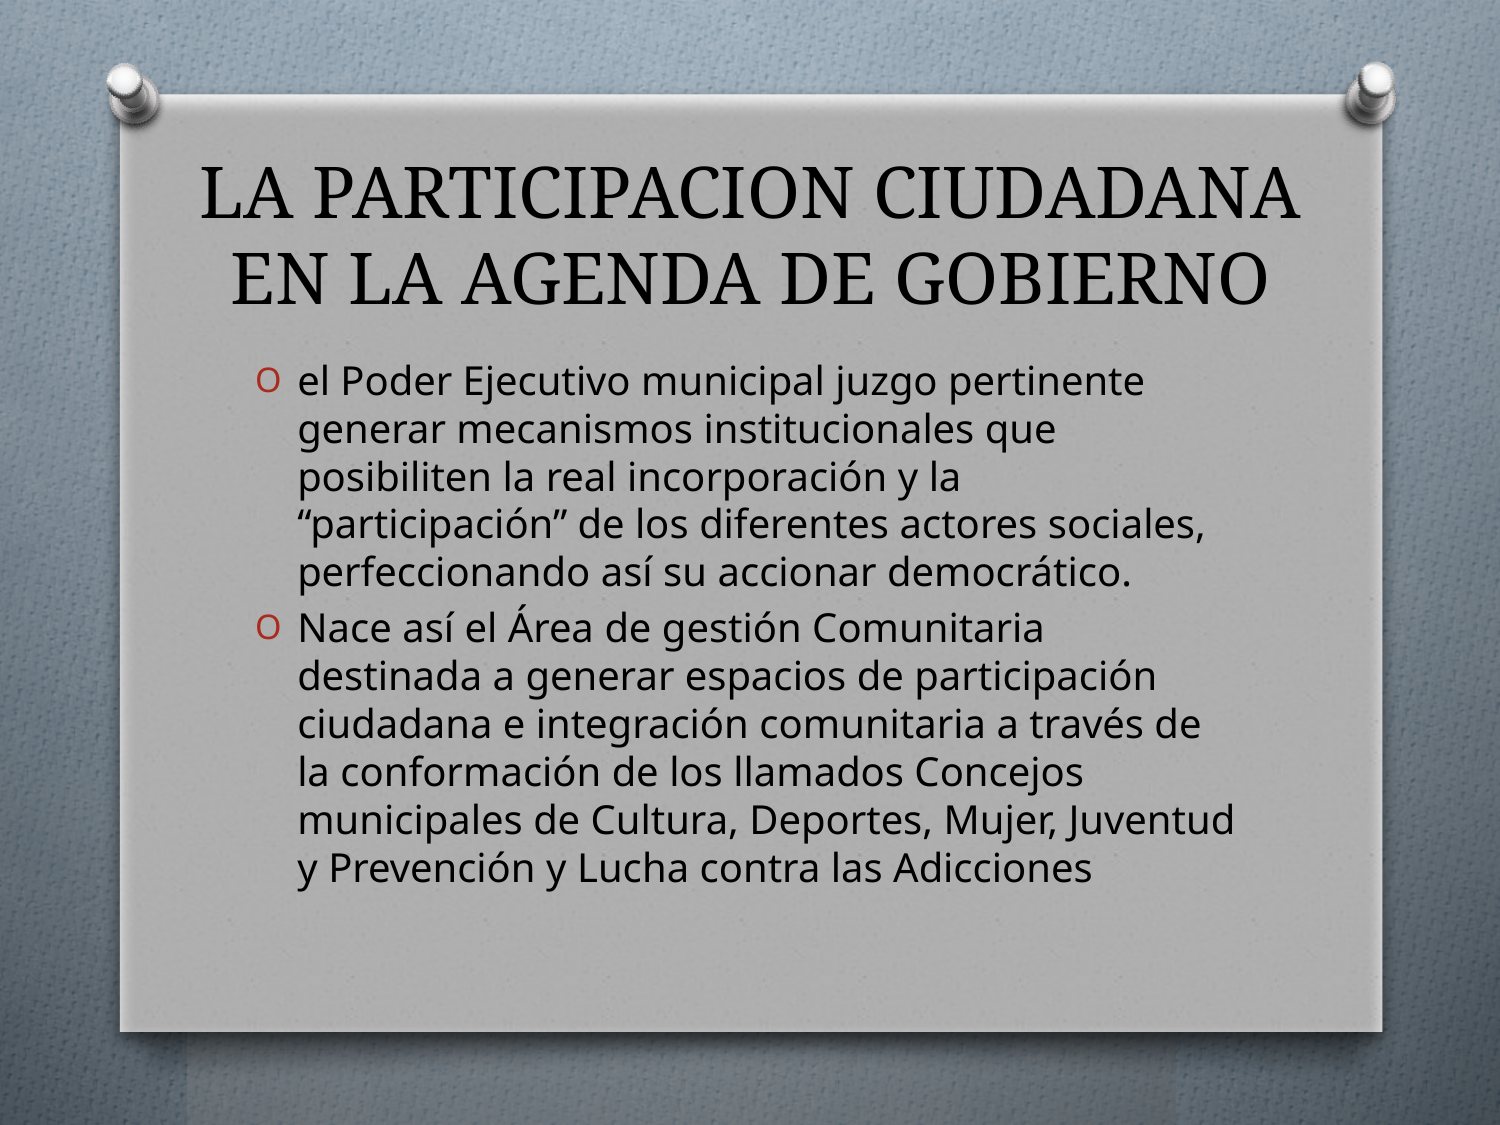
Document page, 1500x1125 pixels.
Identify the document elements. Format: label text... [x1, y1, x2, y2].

list el Poder Ejecutivo municipal juzgo pertinente generar mecanismos institucionales que posibiliten la real incorporación y la “participación” de los diferentes actores sociales, perfeccionando así su accionar democrático. Nace así el Área de gestión Comunitaria destinada a generar espacios de participación ciudadana e integración comunitaria a través de la conformación de los llamados Concejos municipales de Cultura, Deportes, Mujer, Juventud y Prevención y Lucha contra las Adicciones [240, 347, 1257, 939]
title LA PARTICIPACION CIUDADANA EN LA AGENDA DE GOBIERNO [179, 134, 1323, 332]
picture [1317, 35, 1439, 156]
picture [75, 29, 198, 153]
